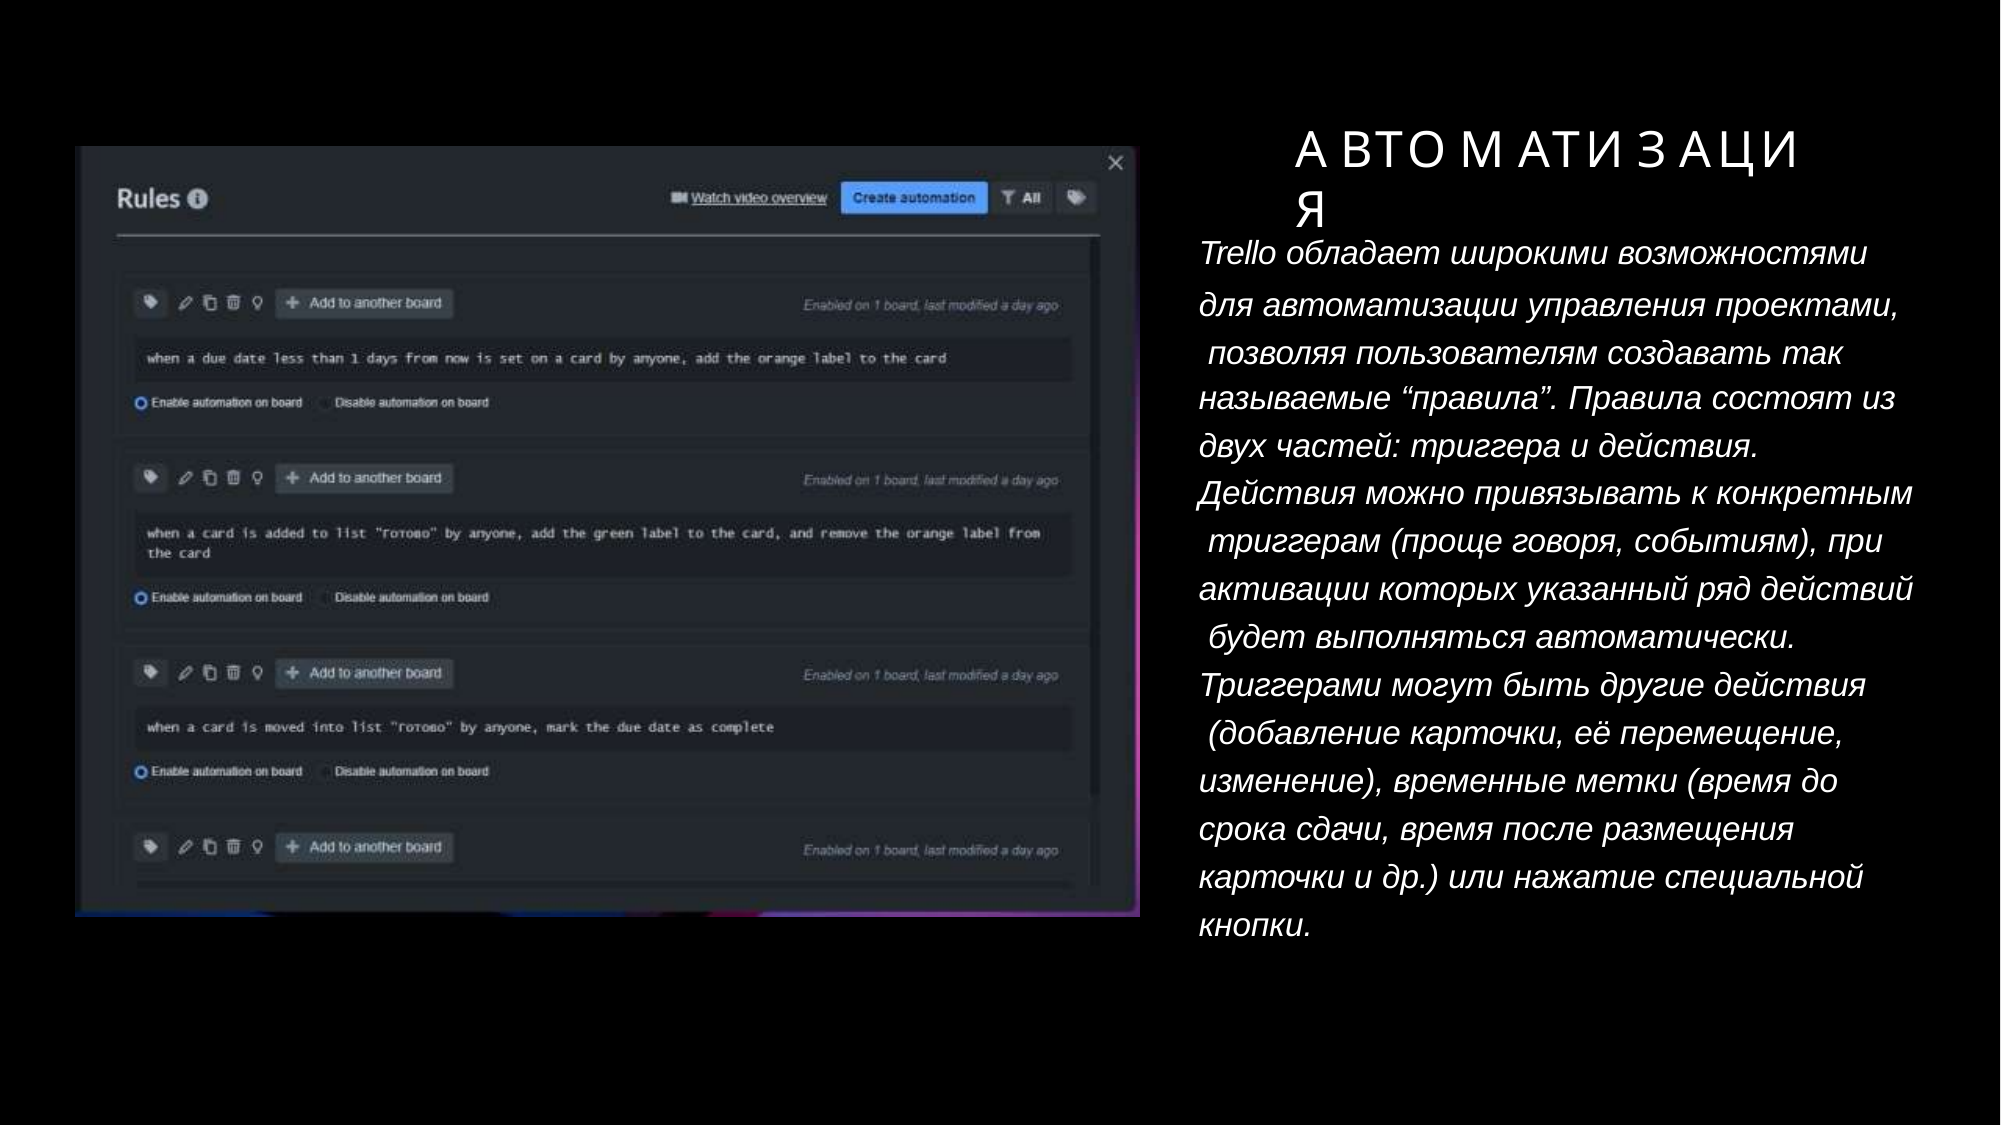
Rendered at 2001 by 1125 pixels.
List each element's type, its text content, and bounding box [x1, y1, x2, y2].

picture [74, 146, 1141, 917]
text_box Trello обладает широкими возможностями для автоматизации управления проектами, позволяя пользователям создавать так называемые “правила”. Правила состоят из двух частей: триггера и действия. Действия можно привязывать к конкретным триггерам (проще говоря, событиям), при активации которых указанный ряд действий будет выполняться автоматически. Триггерами могут быть другие действия (добавление карточки, её перемещение, изменение), временные метки (время до срока сдачи, время после размещения карточки и др.) или нажатие специальной кнопки. [1196, 221, 1923, 943]
title А ВТО М АТИ З АЦИ Я [186, 115, 1814, 306]
